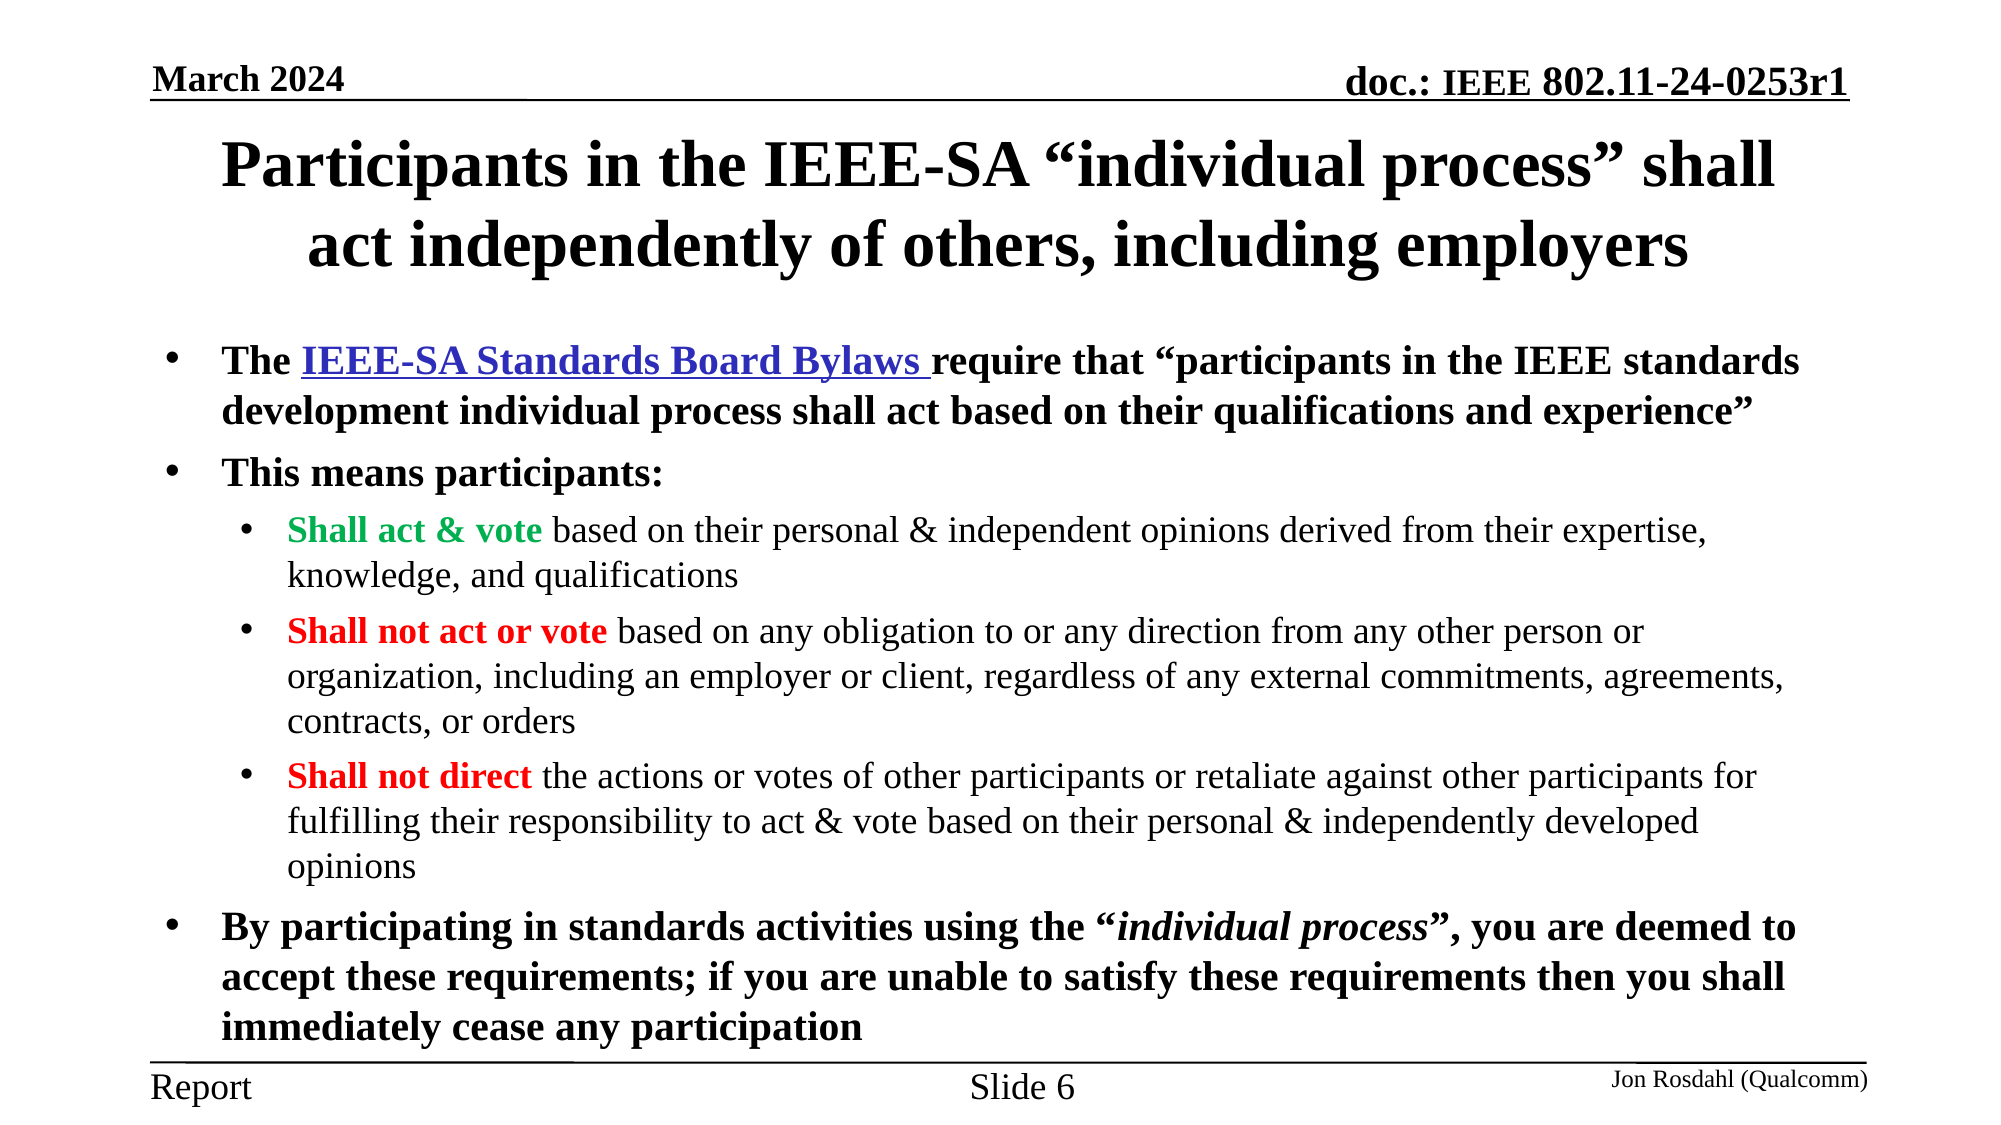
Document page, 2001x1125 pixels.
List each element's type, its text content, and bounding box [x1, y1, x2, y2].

title Participants in the IEEE-SA “individual process” shall act independently of others, including employers [149, 112, 1850, 288]
list The IEEE-SA Standards Board Bylaws require that “participants in the IEEE standards development individual process shall act based on their qualifications and experience” This means participants: Shall act & vote based on their personal & independent opinions derived from their expertise, knowledge, and qualifications Shall not act or vote based on any obligation to or any direction from any other person or organization, including an employer or client, regardless of any external commitments, agreements, contracts, or orders Shall not direct the actions or votes of other participants or retaliate against other participants for fulfilling their responsibility to act & vote based on their personal & independently developed opinions By participating in standards activities using the “individual process”, you are deemed to accept these requirements; if you are unable to satisfy these requirements then you shall immediately cease any participation [149, 324, 1850, 1000]
footer Jon Rosdahl (Qualcomm) [1171, 1061, 1869, 1093]
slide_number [152, 54, 563, 100]
slide_number Slide 6 [950, 1061, 1095, 1125]
